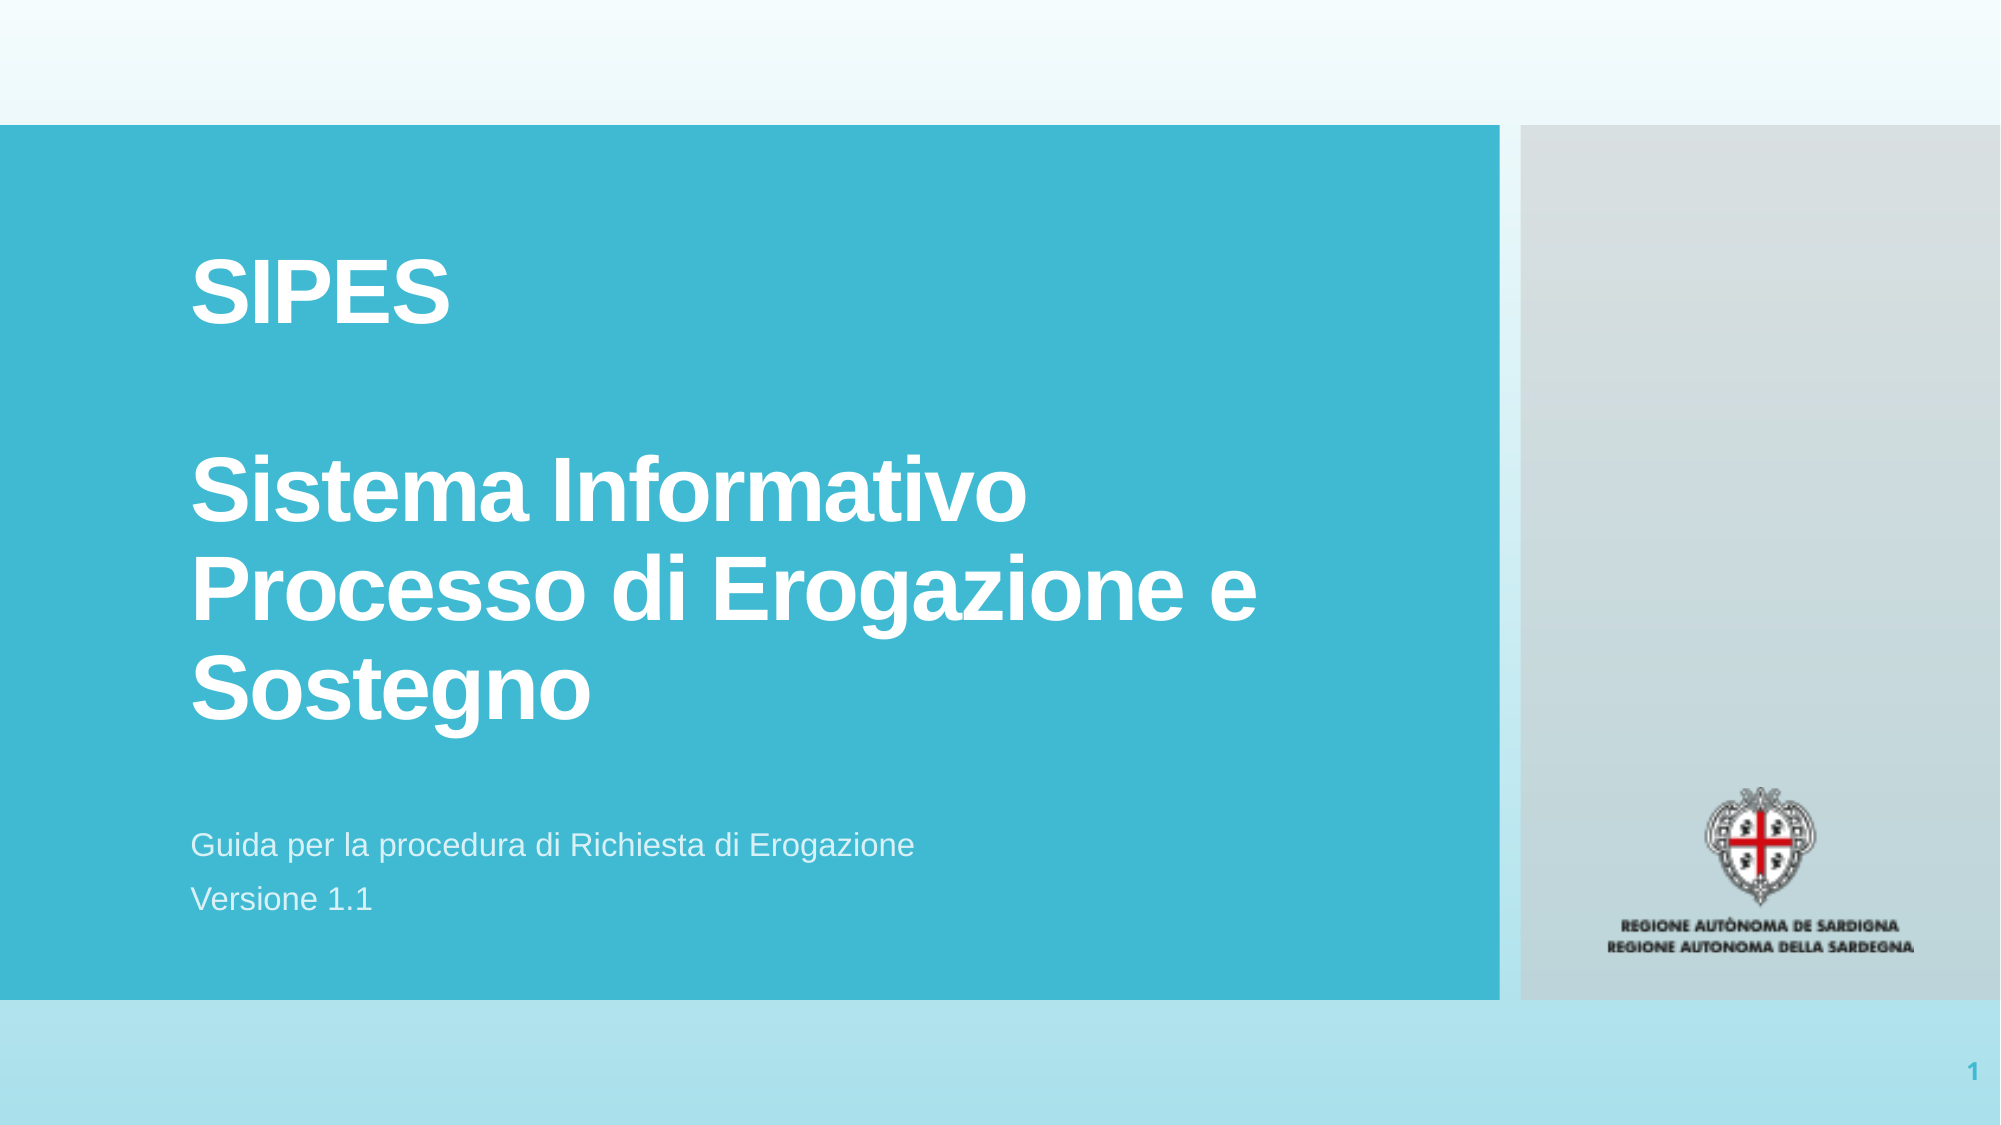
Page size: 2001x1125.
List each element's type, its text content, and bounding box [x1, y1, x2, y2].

subtitle Guida per la procedura di Richiesta di Erogazione Versione 1.1 [175, 820, 1478, 926]
slide_number 1 [1744, 1042, 1996, 1103]
title SIPES Sistema Informativo Processo di Erogazione e Sostegno [175, 213, 1376, 747]
picture [1605, 786, 1914, 956]
